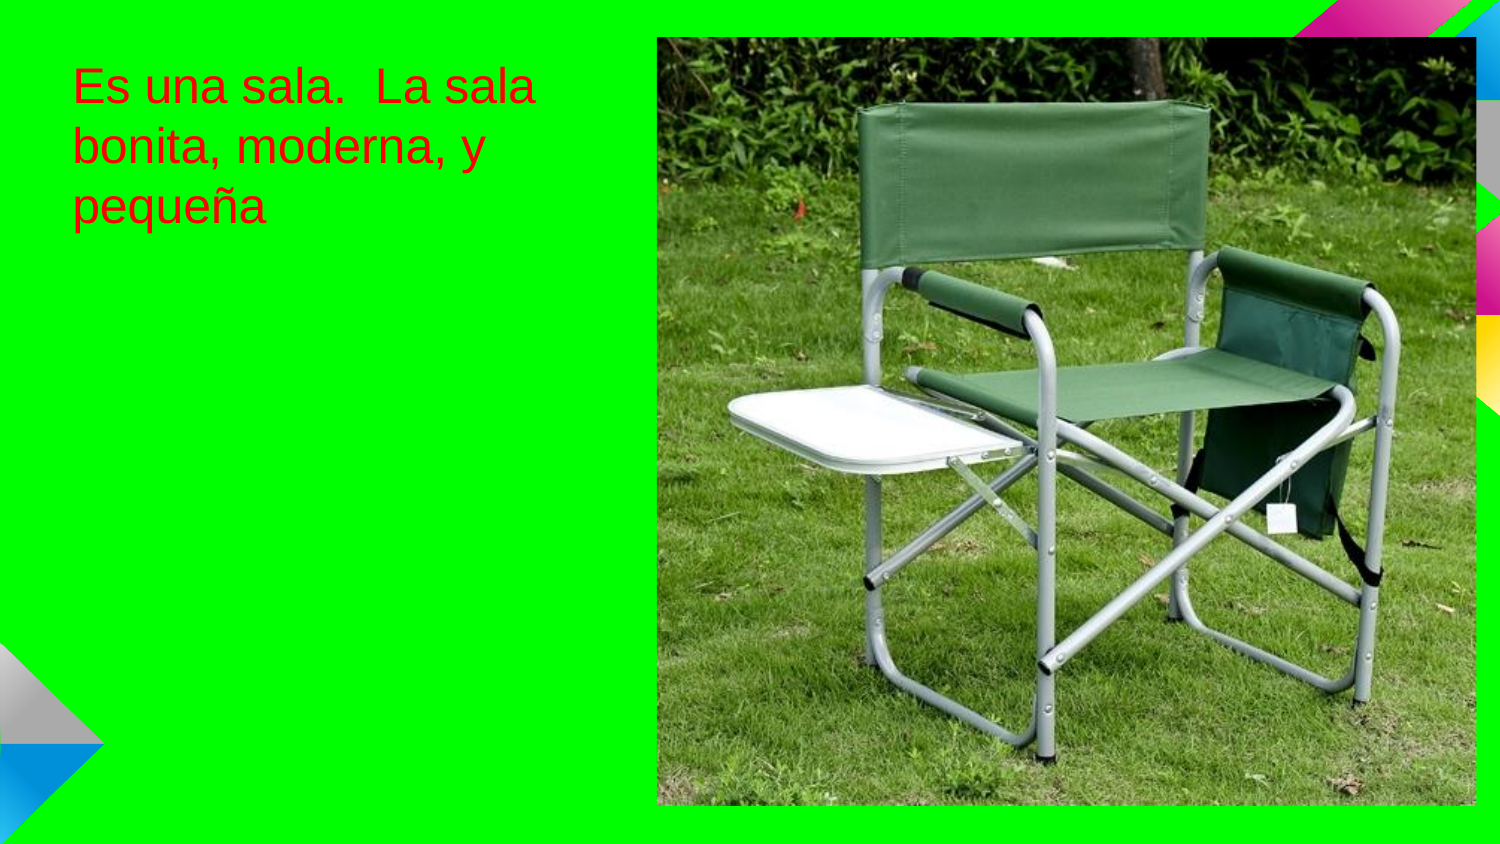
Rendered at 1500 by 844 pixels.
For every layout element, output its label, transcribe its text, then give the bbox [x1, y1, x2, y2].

text_box Es una sala. La sala bonita, moderna, y pequeña [57, 38, 632, 793]
text_box [656, 37, 1477, 806]
